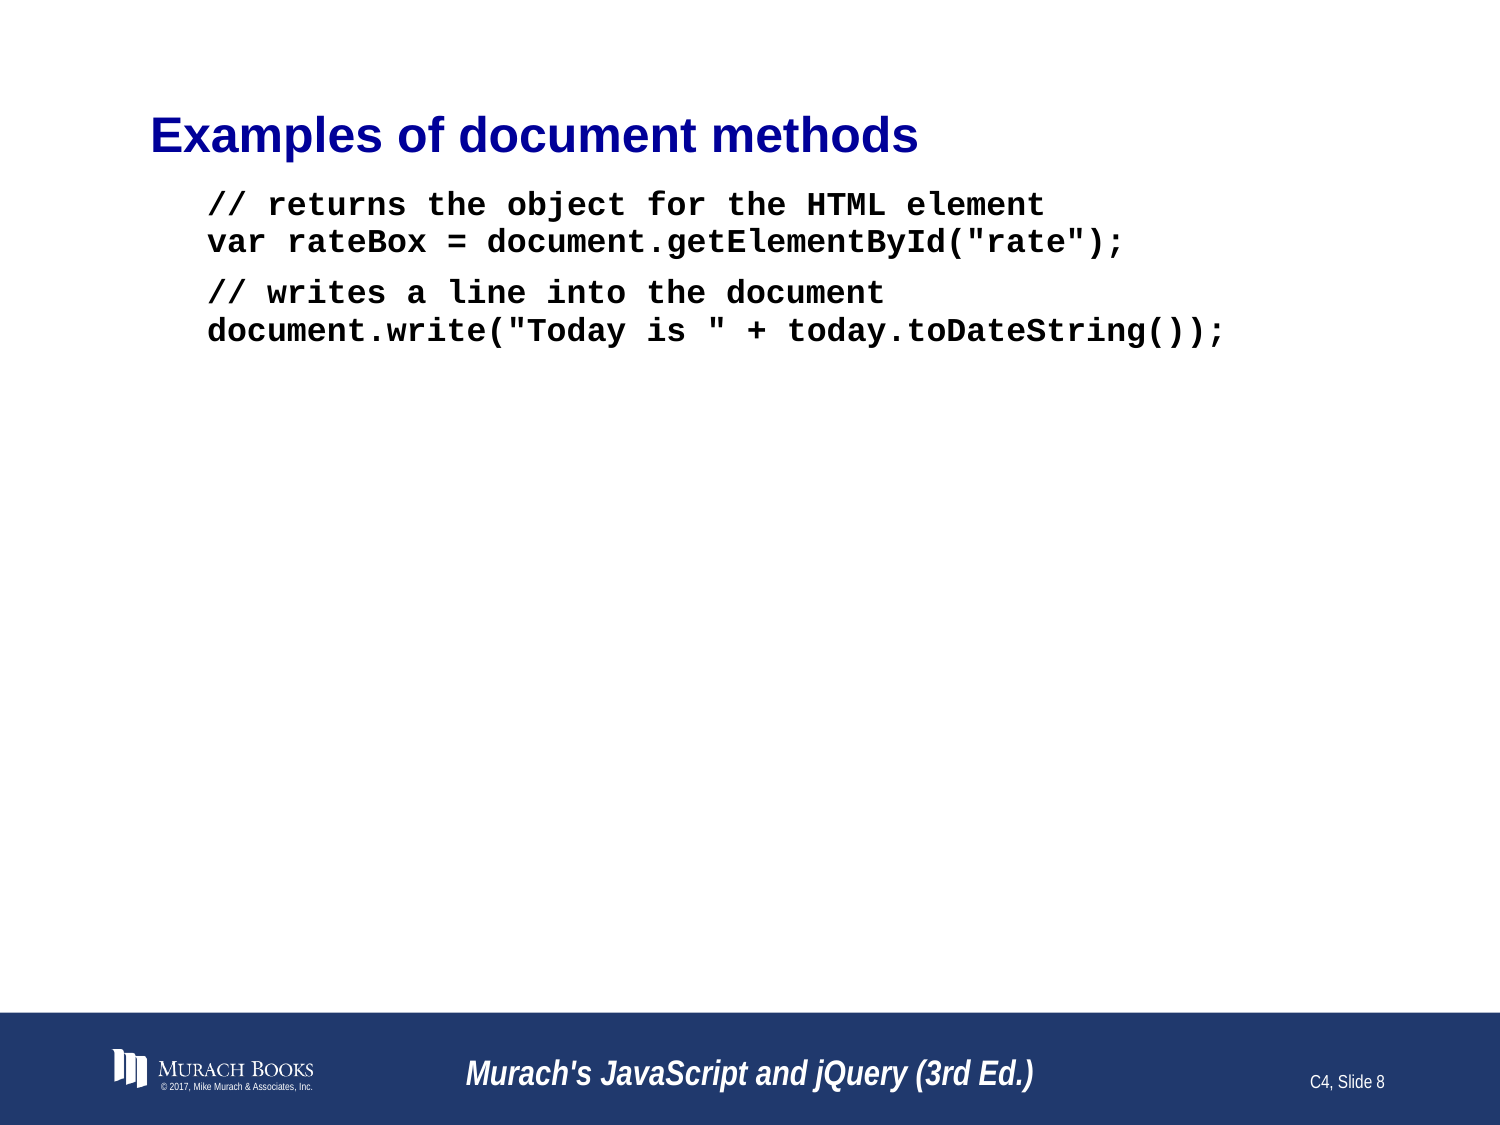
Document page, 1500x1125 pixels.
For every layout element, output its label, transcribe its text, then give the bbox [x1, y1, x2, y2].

slide_number C4, Slide 8 [1087, 1025, 1400, 1100]
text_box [149, 187, 1348, 516]
title Examples of document methods [150, 102, 1350, 164]
footer © 2017, Mike Murach & Associates, Inc. [12, 1025, 463, 1100]
slide_number Murach's JavaScript and jQuery (3rd Ed.) [463, 1025, 1050, 1100]
